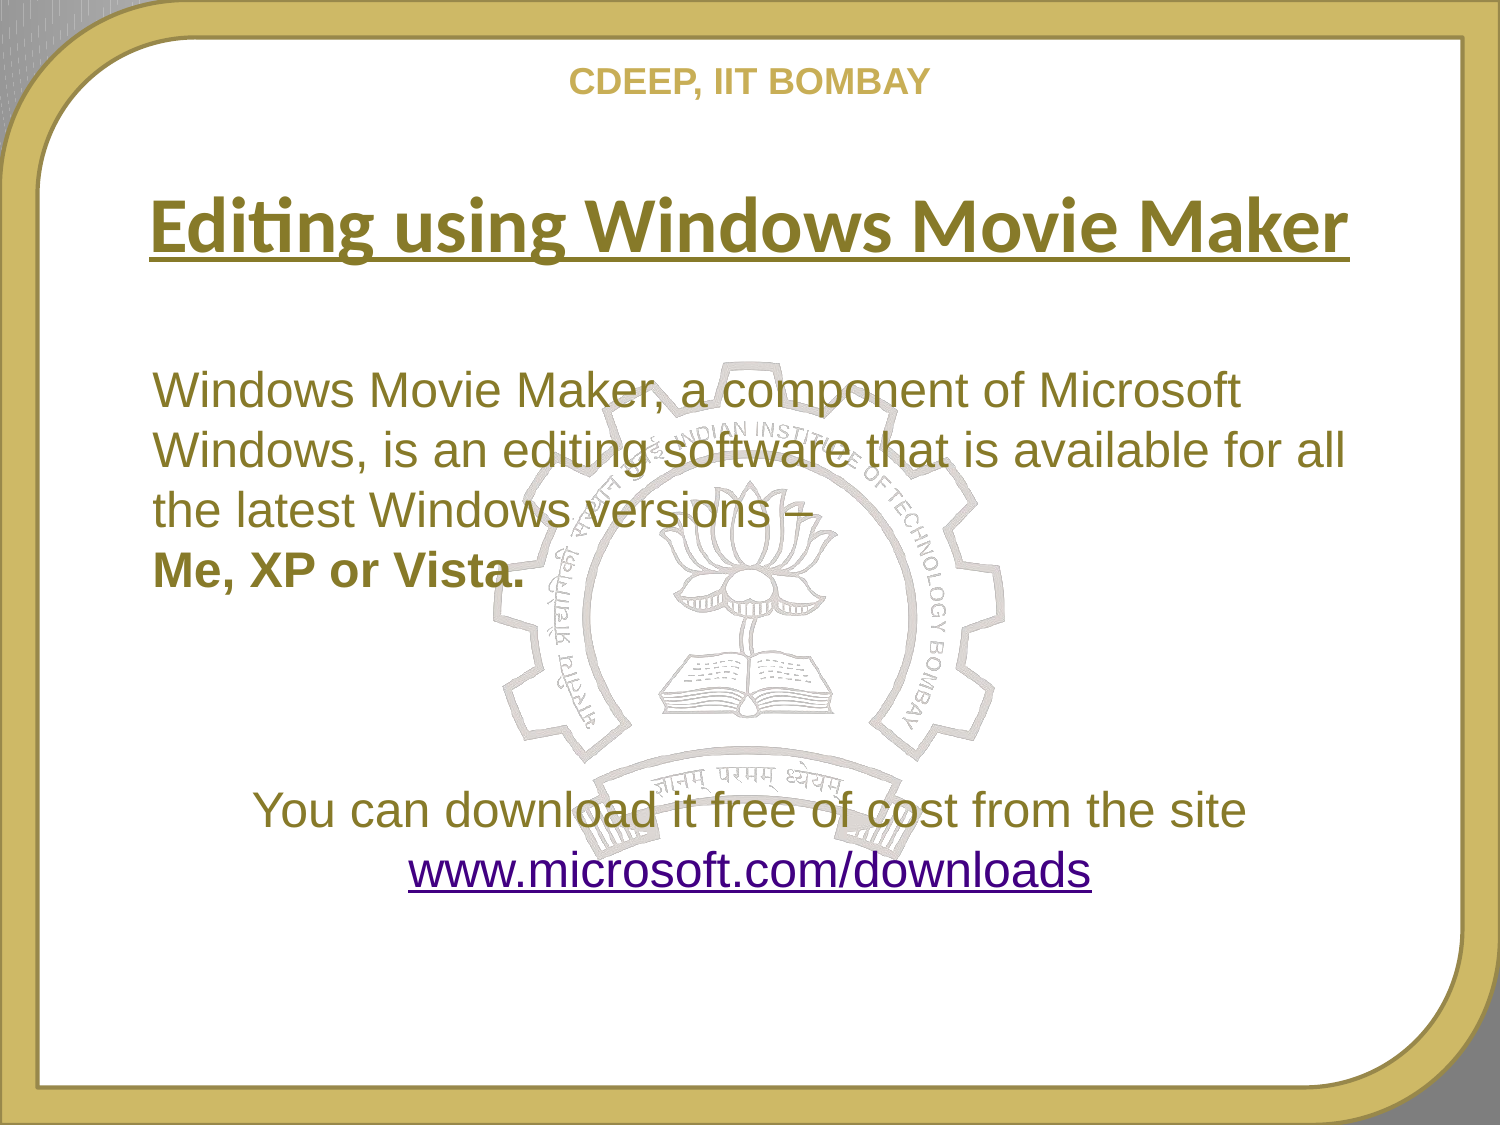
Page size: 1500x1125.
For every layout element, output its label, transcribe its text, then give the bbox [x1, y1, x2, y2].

text_box [35, 35, 1465, 1090]
picture [462, 349, 1018, 882]
text_box Windows Movie Maker, a component of Microsoft Windows, is an editing software that is available for all the latest Windows versions – Me, XP or Vista. You can download it free of cost from the site www.microsoft.com/downloads [137, 349, 1363, 1025]
title Editing using Windows Movie Maker [62, 110, 1438, 342]
text_box CDEEP, IIT Bombay [62, 49, 1438, 110]
text_box [0, 0, 1500, 1125]
